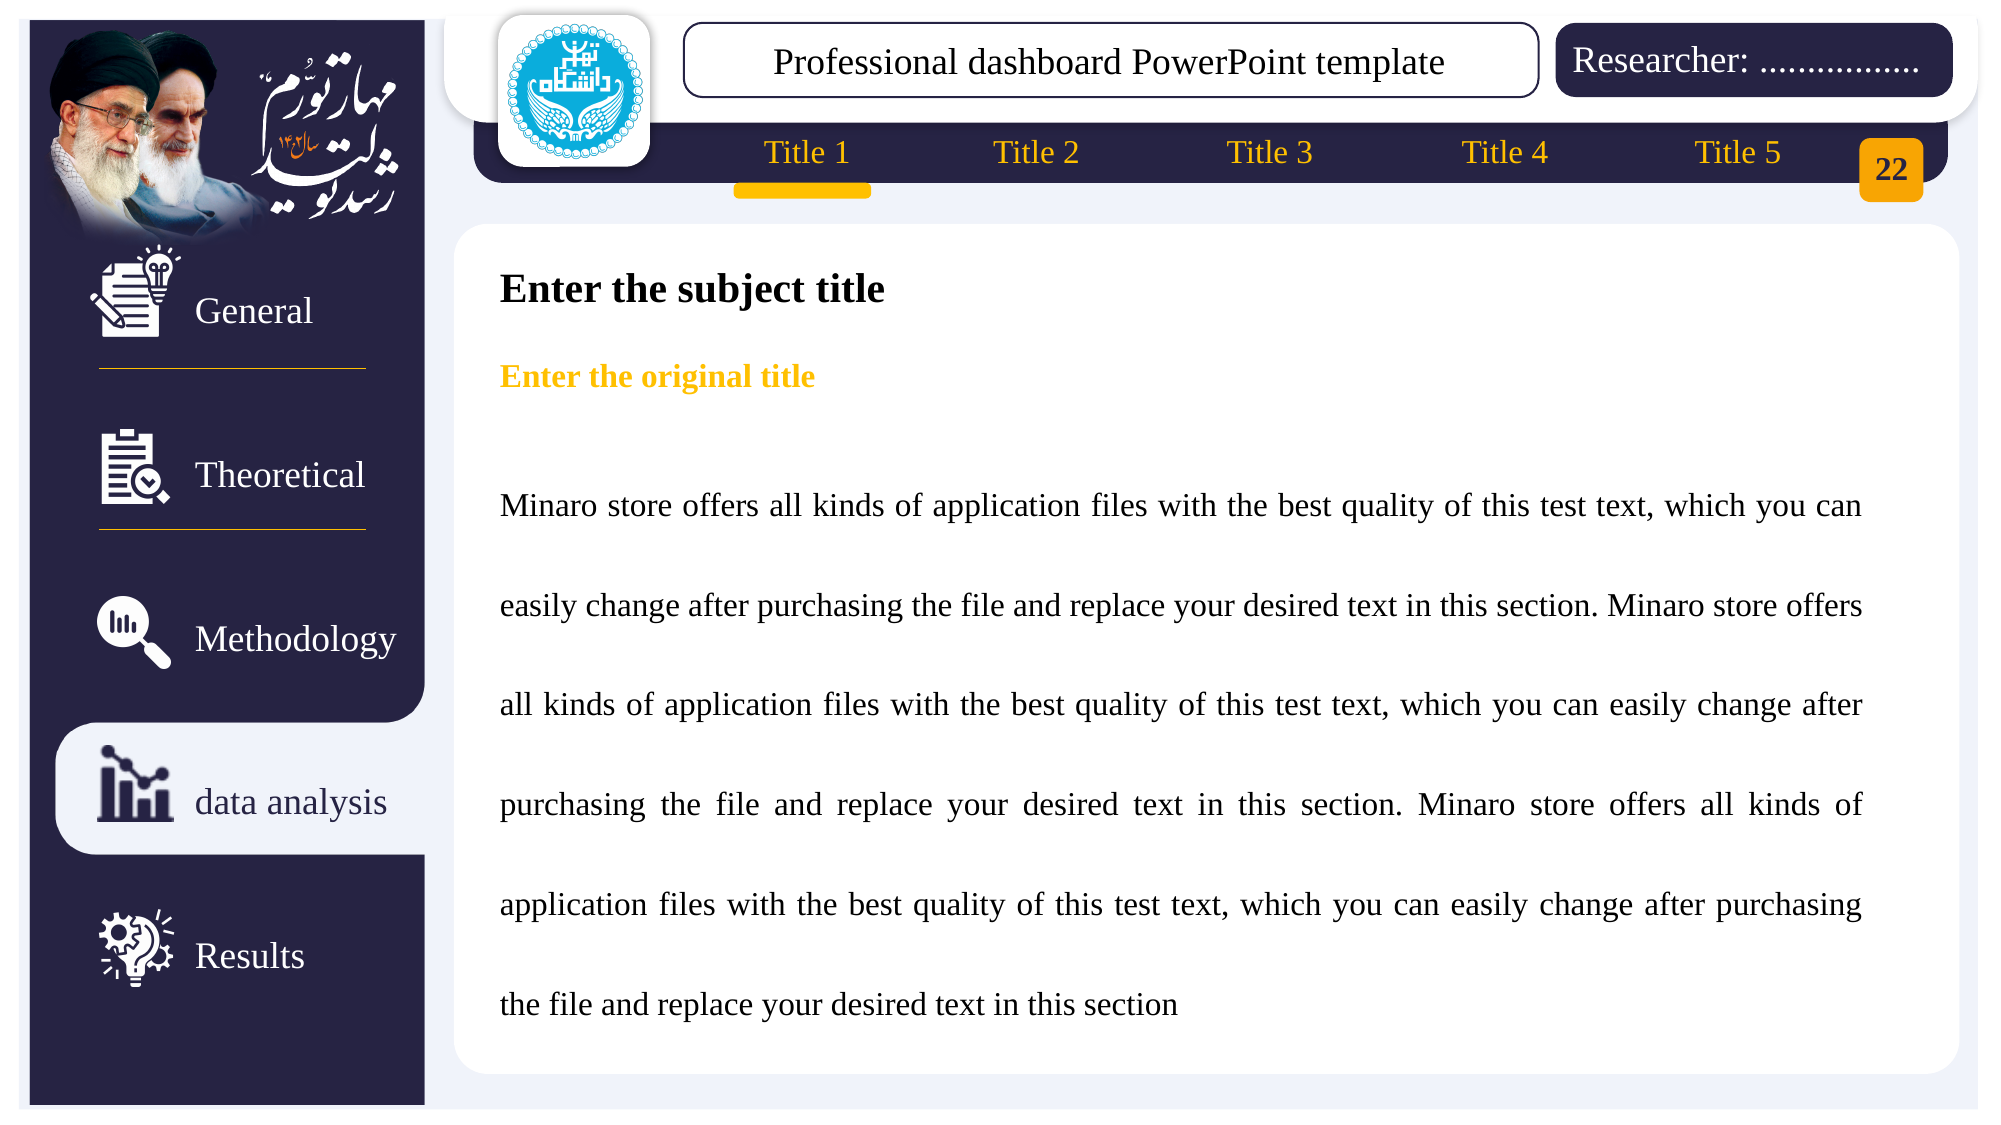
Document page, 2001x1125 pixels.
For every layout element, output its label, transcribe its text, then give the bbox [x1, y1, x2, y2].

text_box Minaro store offers all kinds of application files with the best quality of this test text, which you can easily change after purchasing the file and replace your desired text in this section. Minaro store offers all kinds of application files with the best quality of this test text, which you can easily change after purchasing the file and replace your desired text in this section. Minaro store offers all kinds of application files with the best quality of this test text, which you can easily change after purchasing the file and replace your desired text in this section [485, 415, 1881, 1030]
text_box Title 4 [1412, 123, 1598, 178]
text_box Title 5 [1645, 123, 1831, 178]
text_box [452, 222, 1961, 1076]
text_box Title 1 [706, 123, 908, 178]
text_box 22 [1857, 139, 1927, 195]
picture [29, 20, 442, 1105]
text_box [732, 181, 873, 200]
text_box Title 2 [936, 123, 1137, 178]
text_box Enter the original title [485, 346, 850, 402]
text_box Title 3 [1177, 123, 1363, 178]
text_box Enter the subject title [485, 253, 923, 319]
text_box Professional dashboard PowerPoint template [685, 29, 1534, 89]
text_box [497, 13, 651, 168]
text_box Researcher: ................. [1557, 27, 1958, 88]
picture [506, 22, 644, 160]
